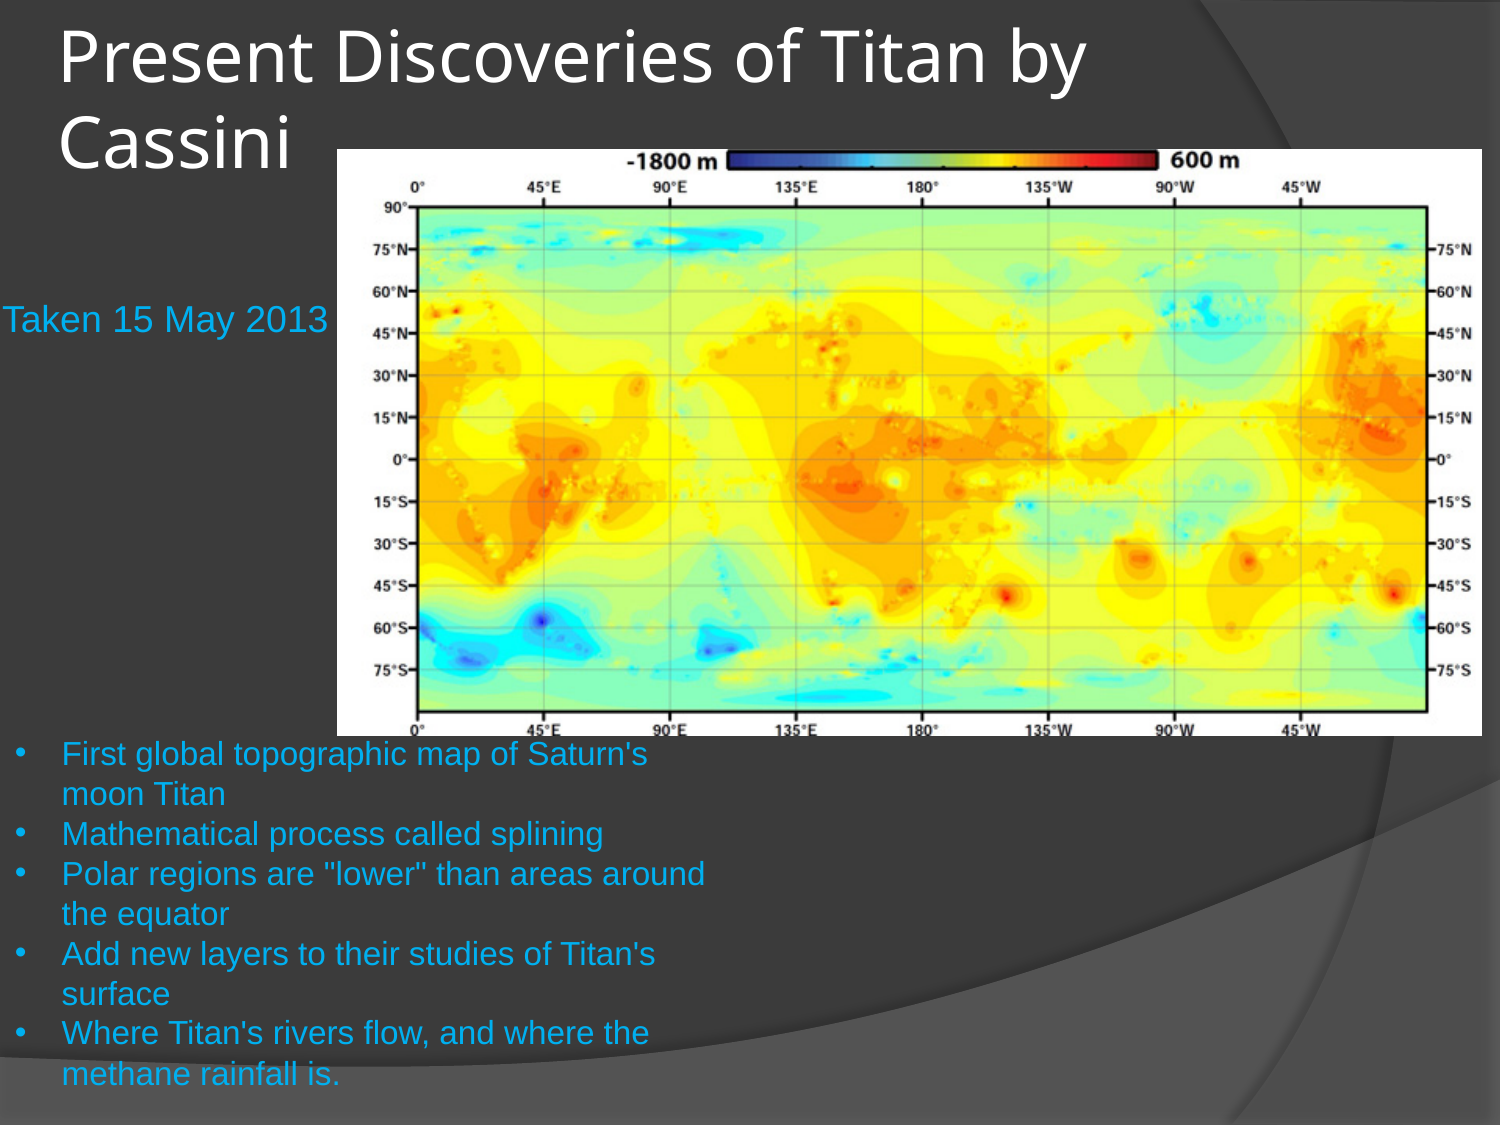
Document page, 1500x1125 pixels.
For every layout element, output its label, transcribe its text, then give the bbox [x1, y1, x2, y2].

title Present Discoveries of Titan by Cassini [50, 2, 1276, 191]
text_box Taken 15 May 2013 [0, 287, 328, 348]
text_box First global topographic map of Saturn's moon Titan Mathematical process called splining Polar regions are "lower" than areas around the equator Add new layers to their studies of Titan's surface Where Titan's rivers flow, and where the methane rainfall is. [0, 724, 725, 1125]
picture [337, 149, 1482, 737]
